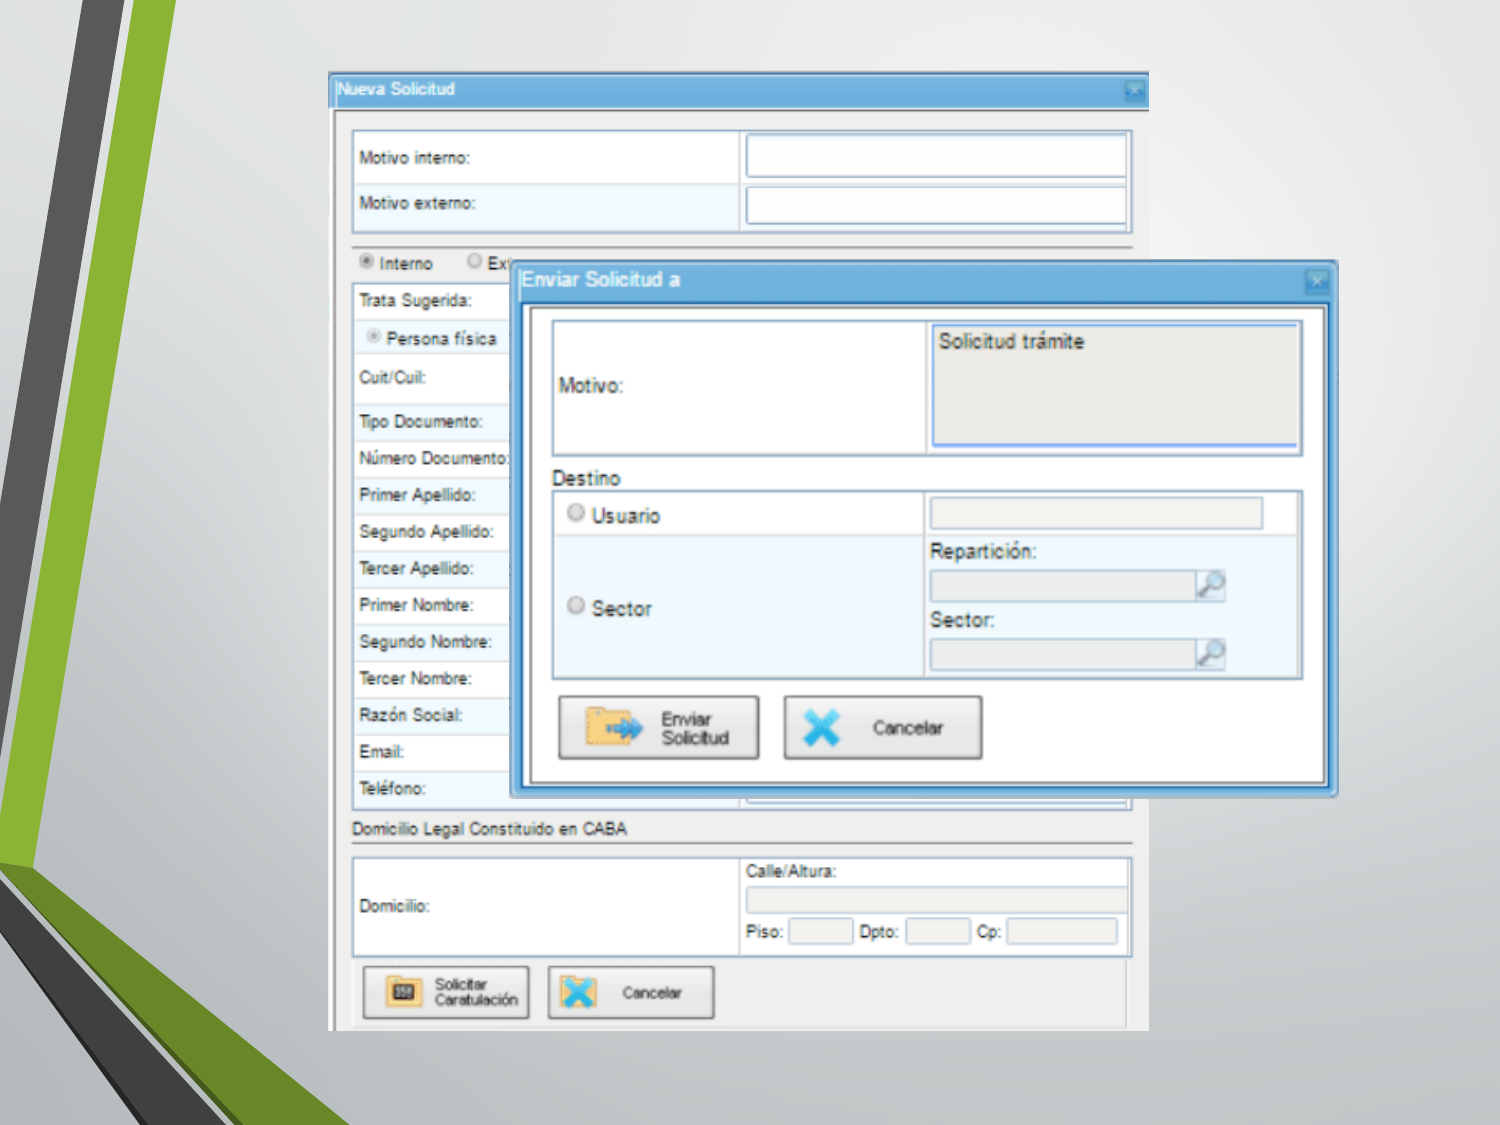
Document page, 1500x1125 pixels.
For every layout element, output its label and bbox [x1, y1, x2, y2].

picture [509, 258, 1339, 799]
list [327, 69, 1149, 1031]
